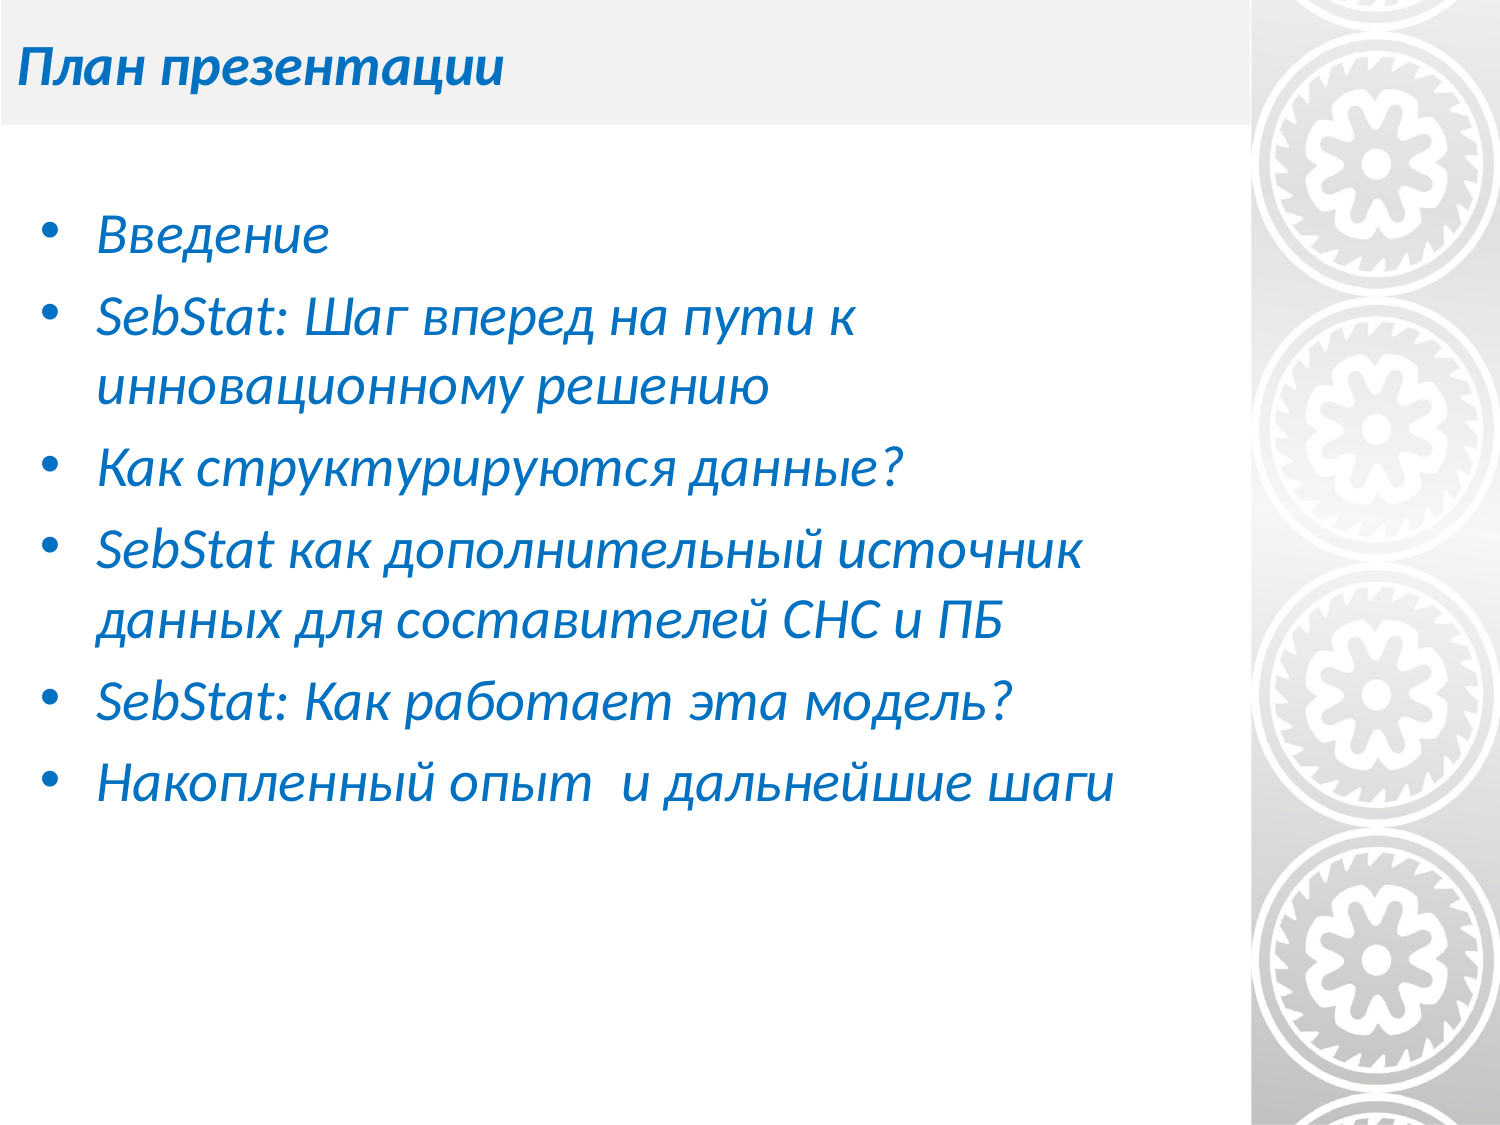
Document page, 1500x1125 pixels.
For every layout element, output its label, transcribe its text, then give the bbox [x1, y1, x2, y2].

picture [0, 0, 1500, 1125]
title План презентации [1, 0, 1250, 125]
list Введение SebStat: Шаг вперед на пути к инновационному решению Как структурируются данные? SebStat как дополнительный источник данных для составителей СНС и ПБ SebStat: Как работает эта модель? Накопленный опыт и дальнейшие шаги [24, 187, 1250, 1013]
